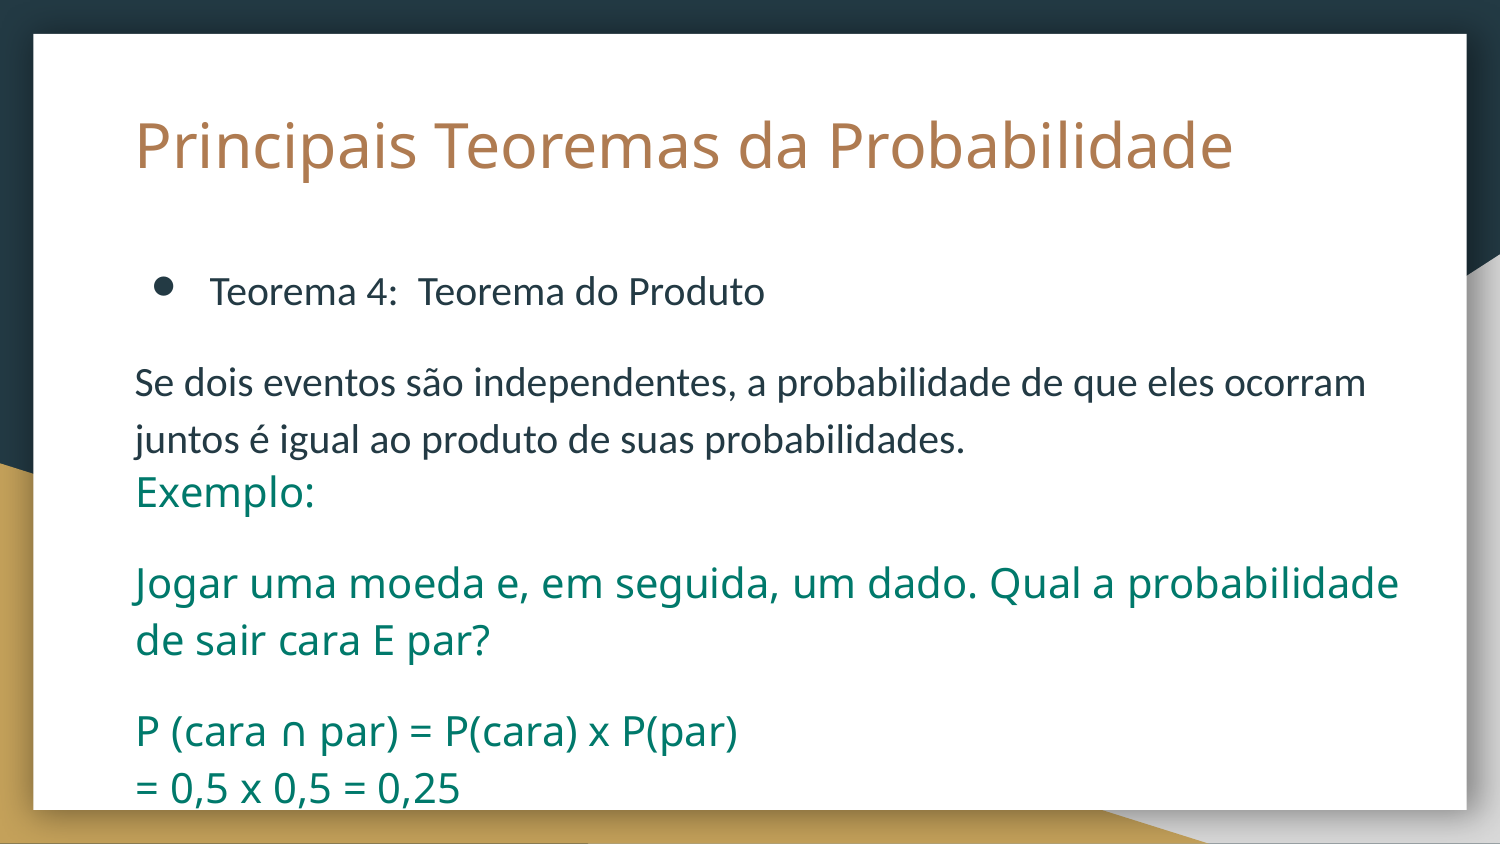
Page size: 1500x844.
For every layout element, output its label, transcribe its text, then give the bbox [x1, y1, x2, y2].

text_box Exemplo: Jogar uma moeda e, em seguida, um dado. Qual a probabilidade de sair cara E par? P (cara ∩ par) = P(cara) x P(par) = 0,5 x 0,5 = 0,25 [120, 443, 1456, 735]
title Principais Teoremas da Probabilidade [119, 91, 1381, 180]
list Teorema 4: Teorema do Produto Se dois eventos são independentes, a probabilidade de que eles ocorram juntos é igual ao produto de suas probabilidades. [119, 241, 1454, 460]
